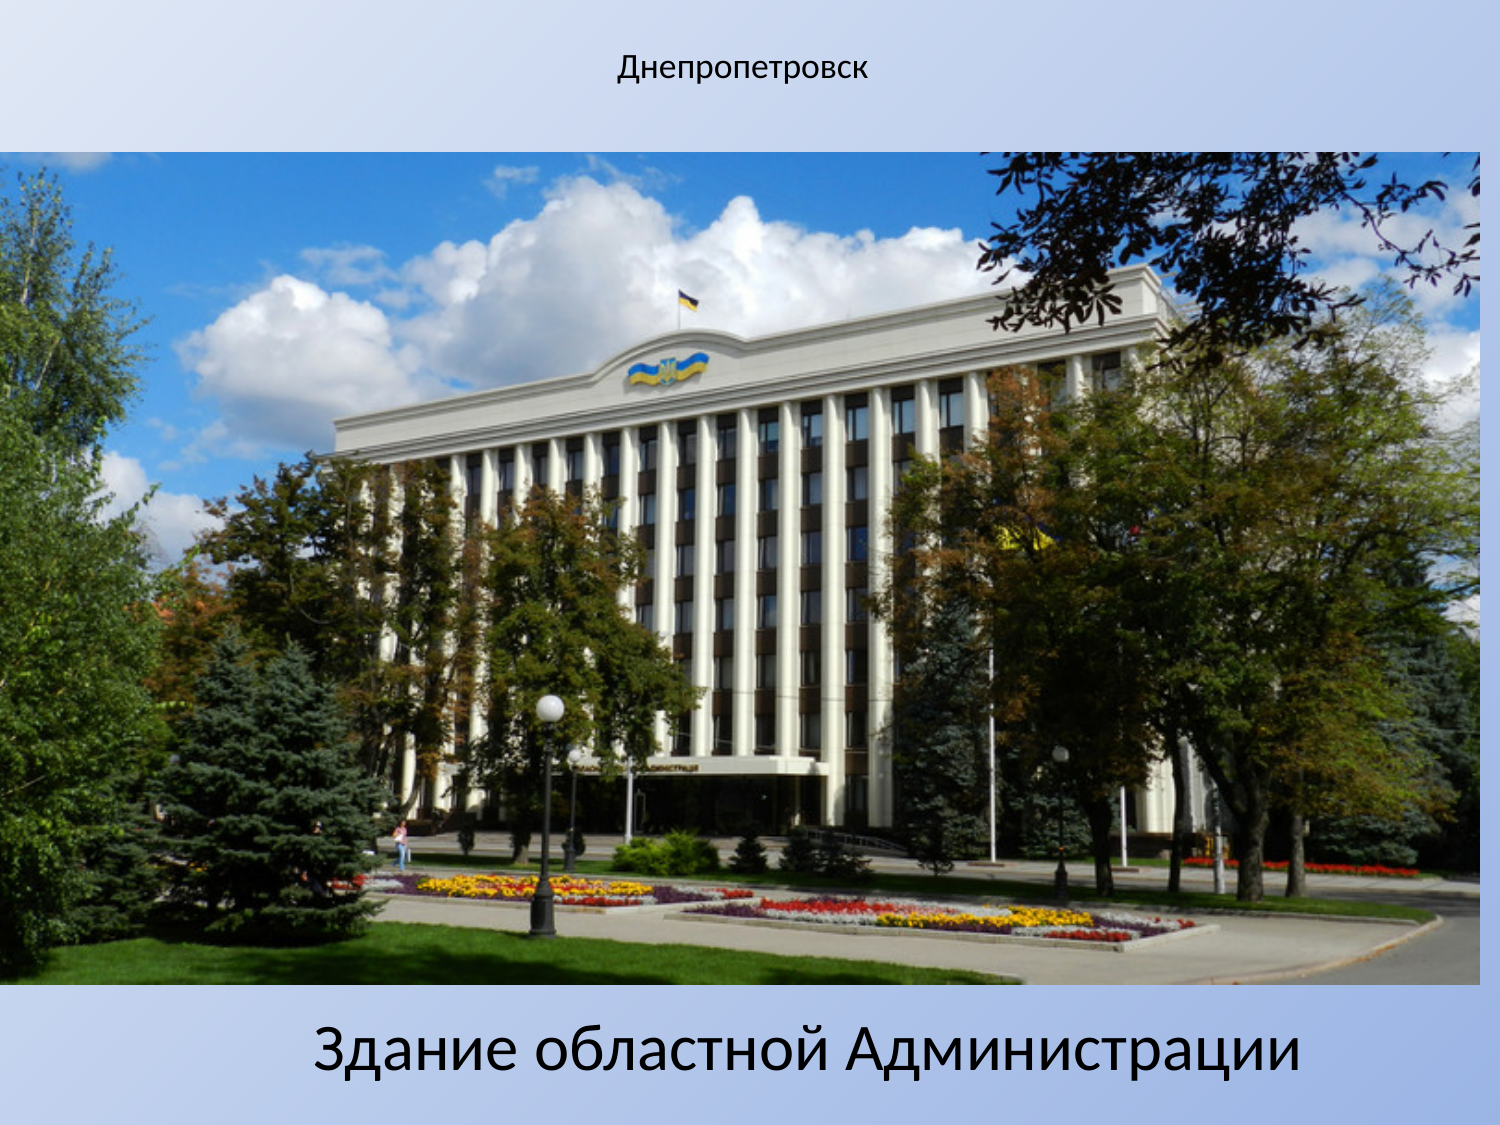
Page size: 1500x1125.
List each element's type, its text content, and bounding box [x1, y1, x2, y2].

title Днепропетровск [105, 35, 1381, 94]
subtitle Здание областной Администрации [187, 996, 1430, 1102]
picture [0, 152, 1480, 985]
